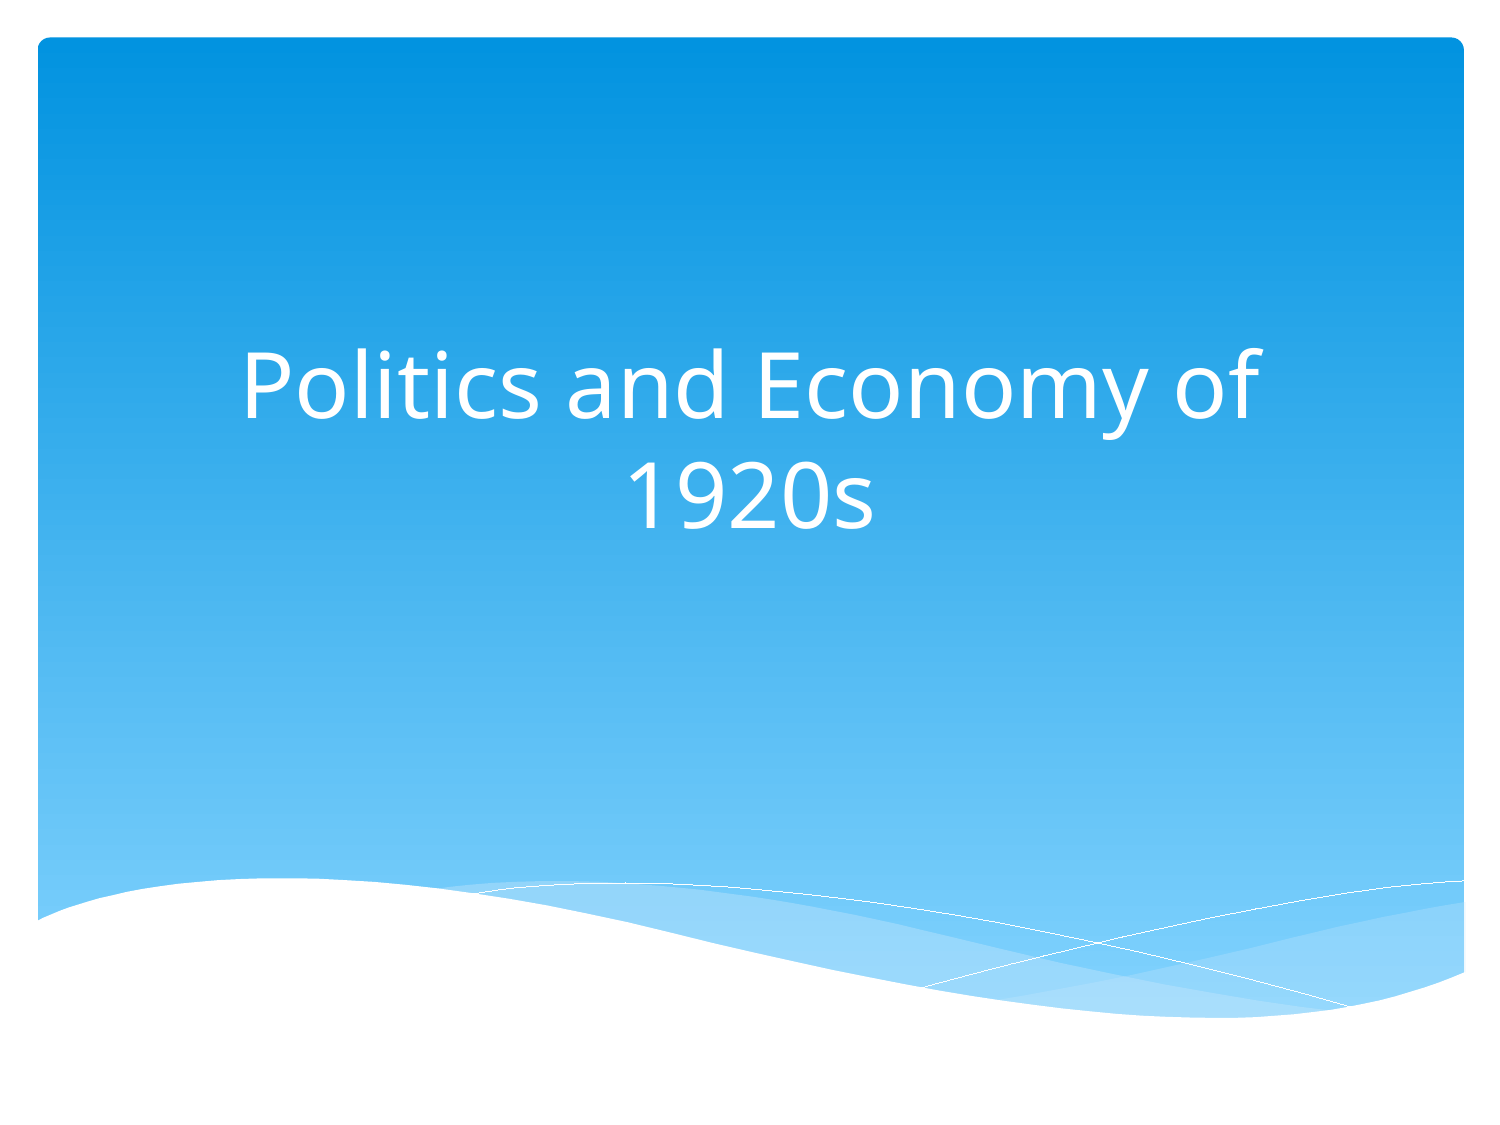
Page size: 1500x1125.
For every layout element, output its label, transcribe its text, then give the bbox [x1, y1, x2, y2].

title Politics and Economy of 1920s [112, 262, 1388, 555]
